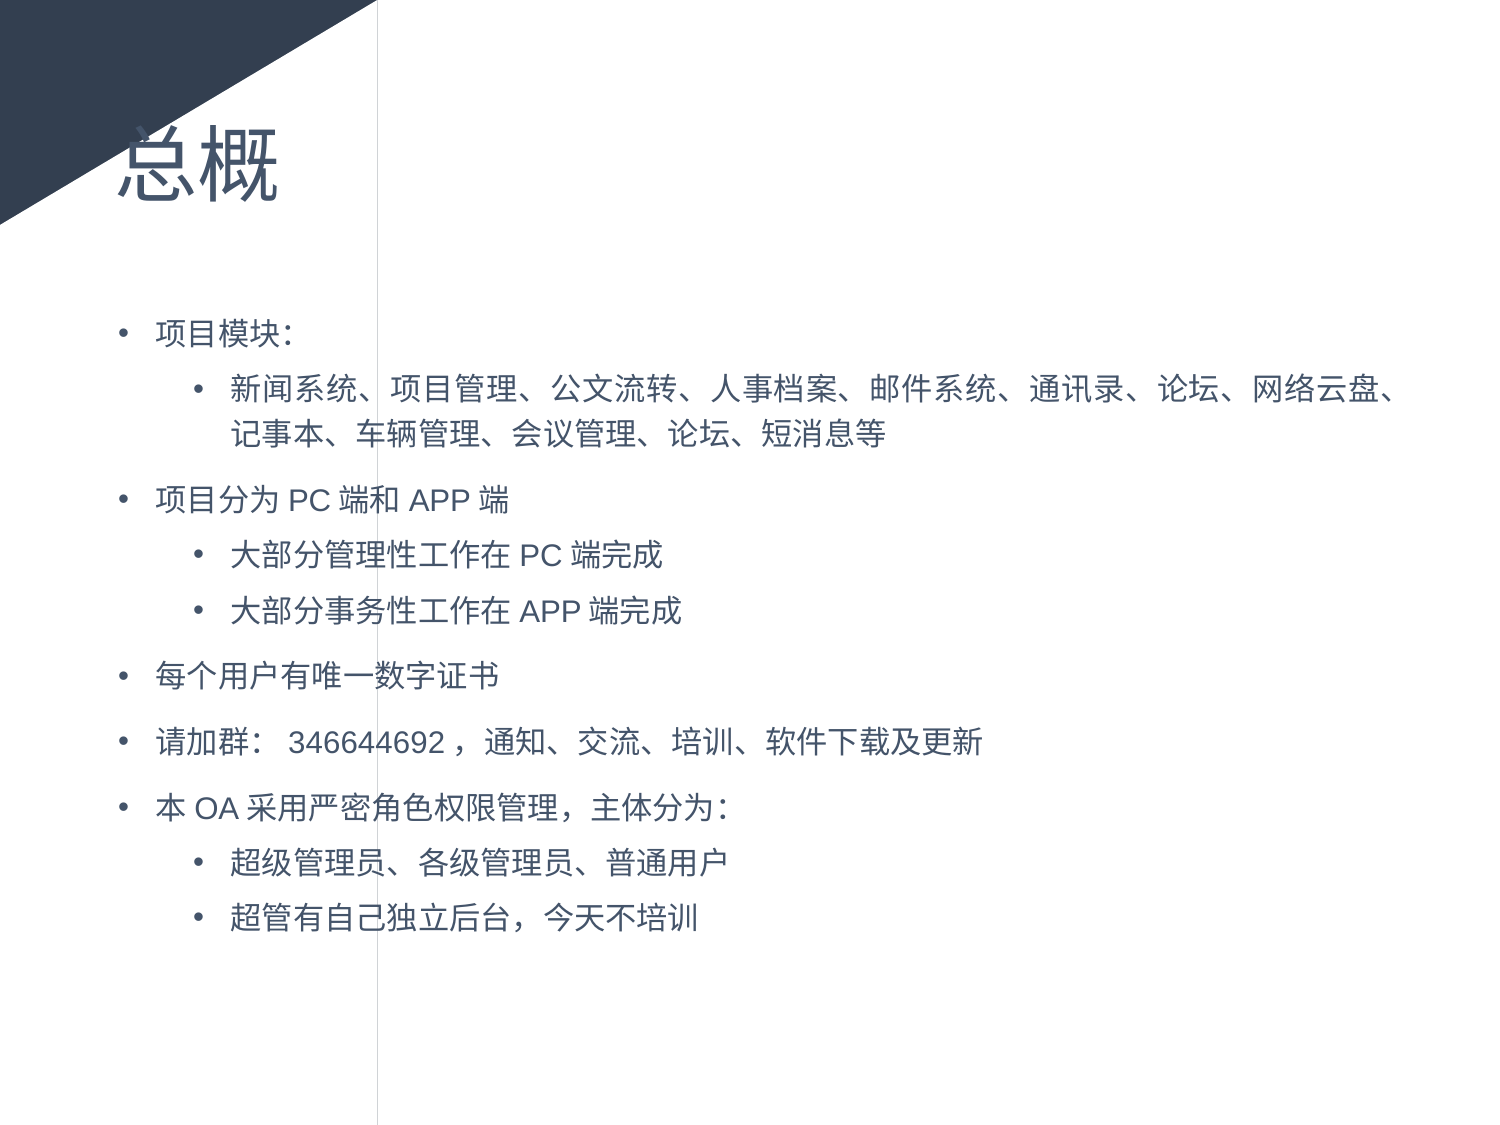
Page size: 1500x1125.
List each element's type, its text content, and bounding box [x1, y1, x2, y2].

list 项目模块： 新闻系统、项目管理、公文流转、人事档案、邮件系统、通讯录、论坛、网络云盘、记事本、车辆管理、会议管理、论坛、短消息等 项目分为PC端和APP端 大部分管理性工作在PC端完成 大部分事务性工作在APP端完成 每个用户有唯一数字证书 请加群：346644692，通知、交流、培训、软件下载及更新 本OA采用严密角色权限管理，主体分为： 超级管理员、各级管理员、普通用户 超管有自己独立后台，今天不培训 [103, 299, 1397, 1014]
title 总概 [103, 59, 1397, 278]
